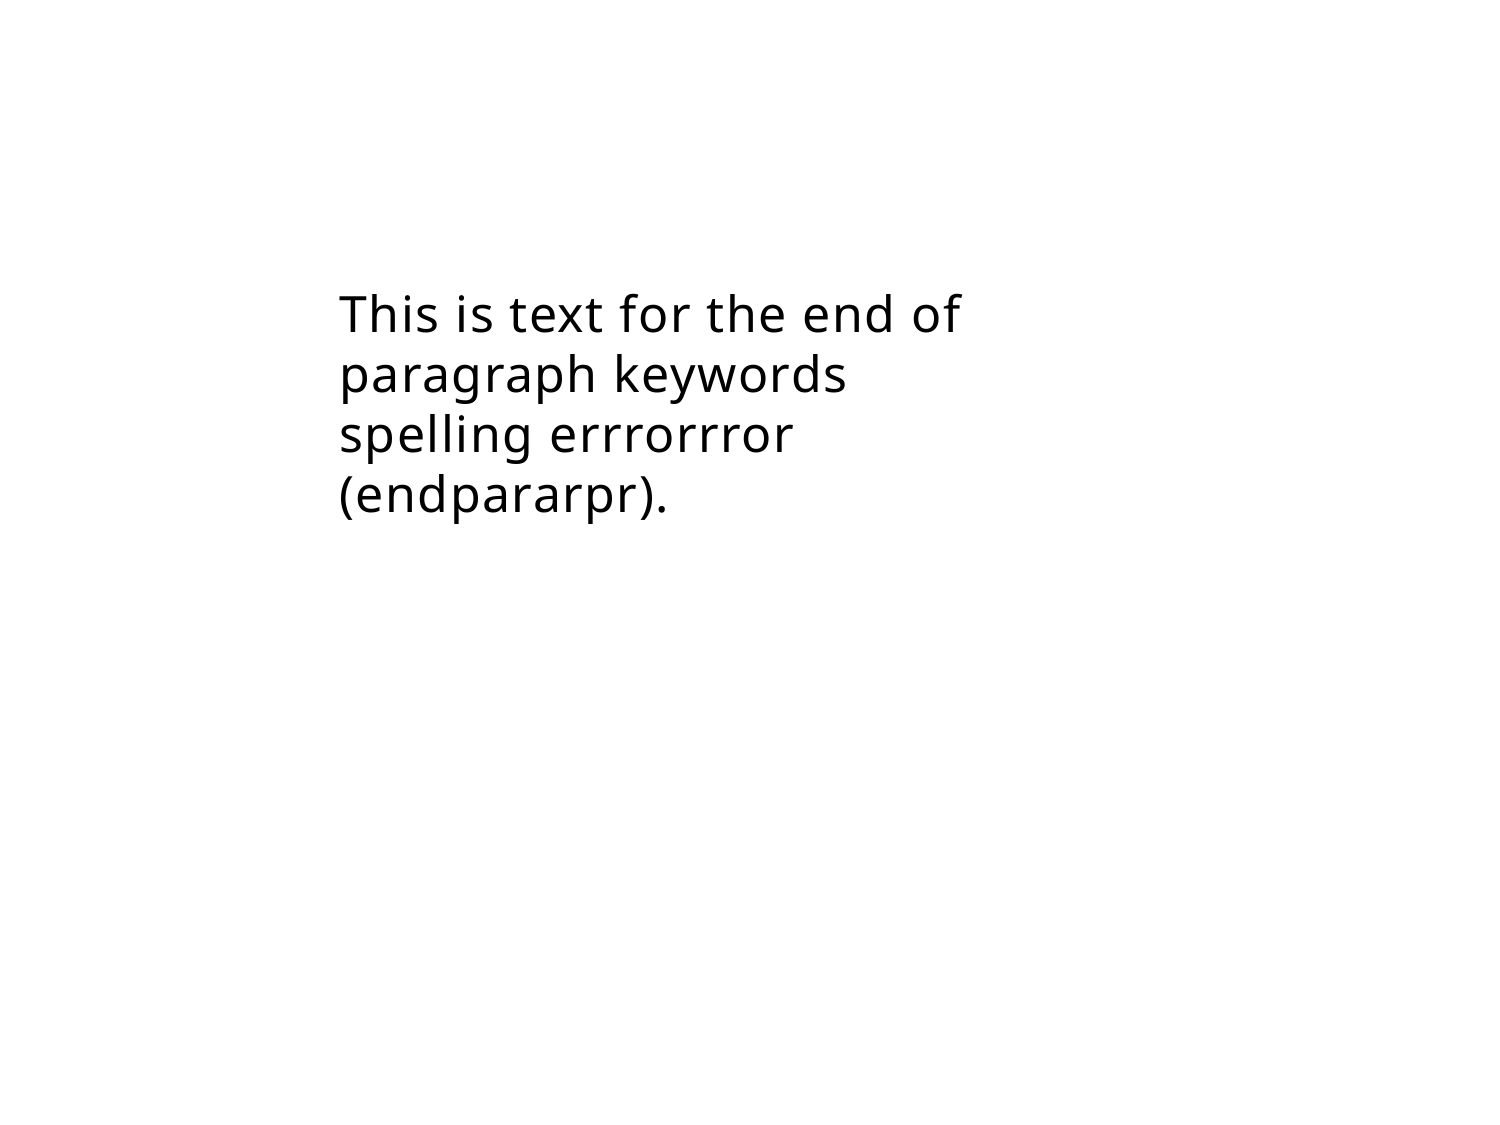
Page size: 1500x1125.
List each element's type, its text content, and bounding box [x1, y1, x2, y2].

text_box This is text for the end of paragraph keywords spelling errrorrror (endpararpr). [324, 274, 988, 530]
